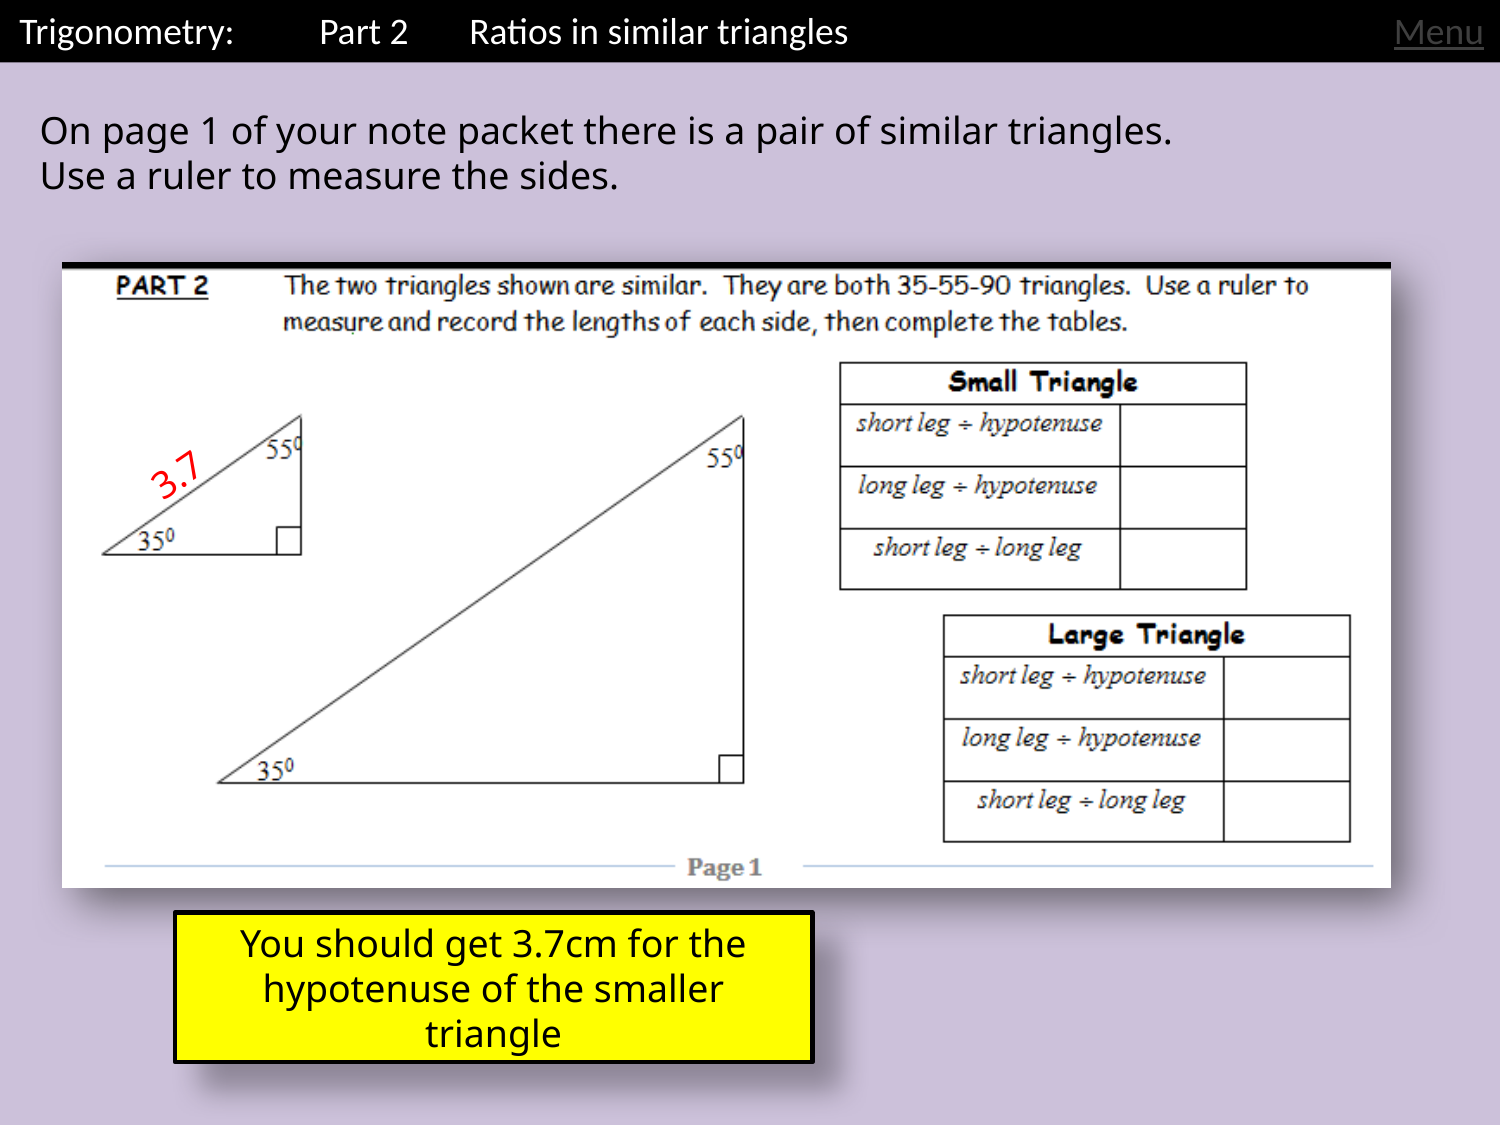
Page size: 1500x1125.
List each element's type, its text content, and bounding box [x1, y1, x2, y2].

text_box Menu [1379, 0, 1500, 60]
text_box Trigonometry: Part 2 Ratios in similar triangles [4, 0, 935, 105]
picture [62, 262, 1391, 888]
text_box [935, 0, 1500, 64]
text_box [0, 0, 4, 64]
text_box On page 1 of your note packet there is a pair of similar triangles. Use a ruler to measure the sides. [24, 99, 1463, 205]
text_box You should get 3.7cm for the hypotenuse of the smaller triangle [174, 912, 813, 1063]
